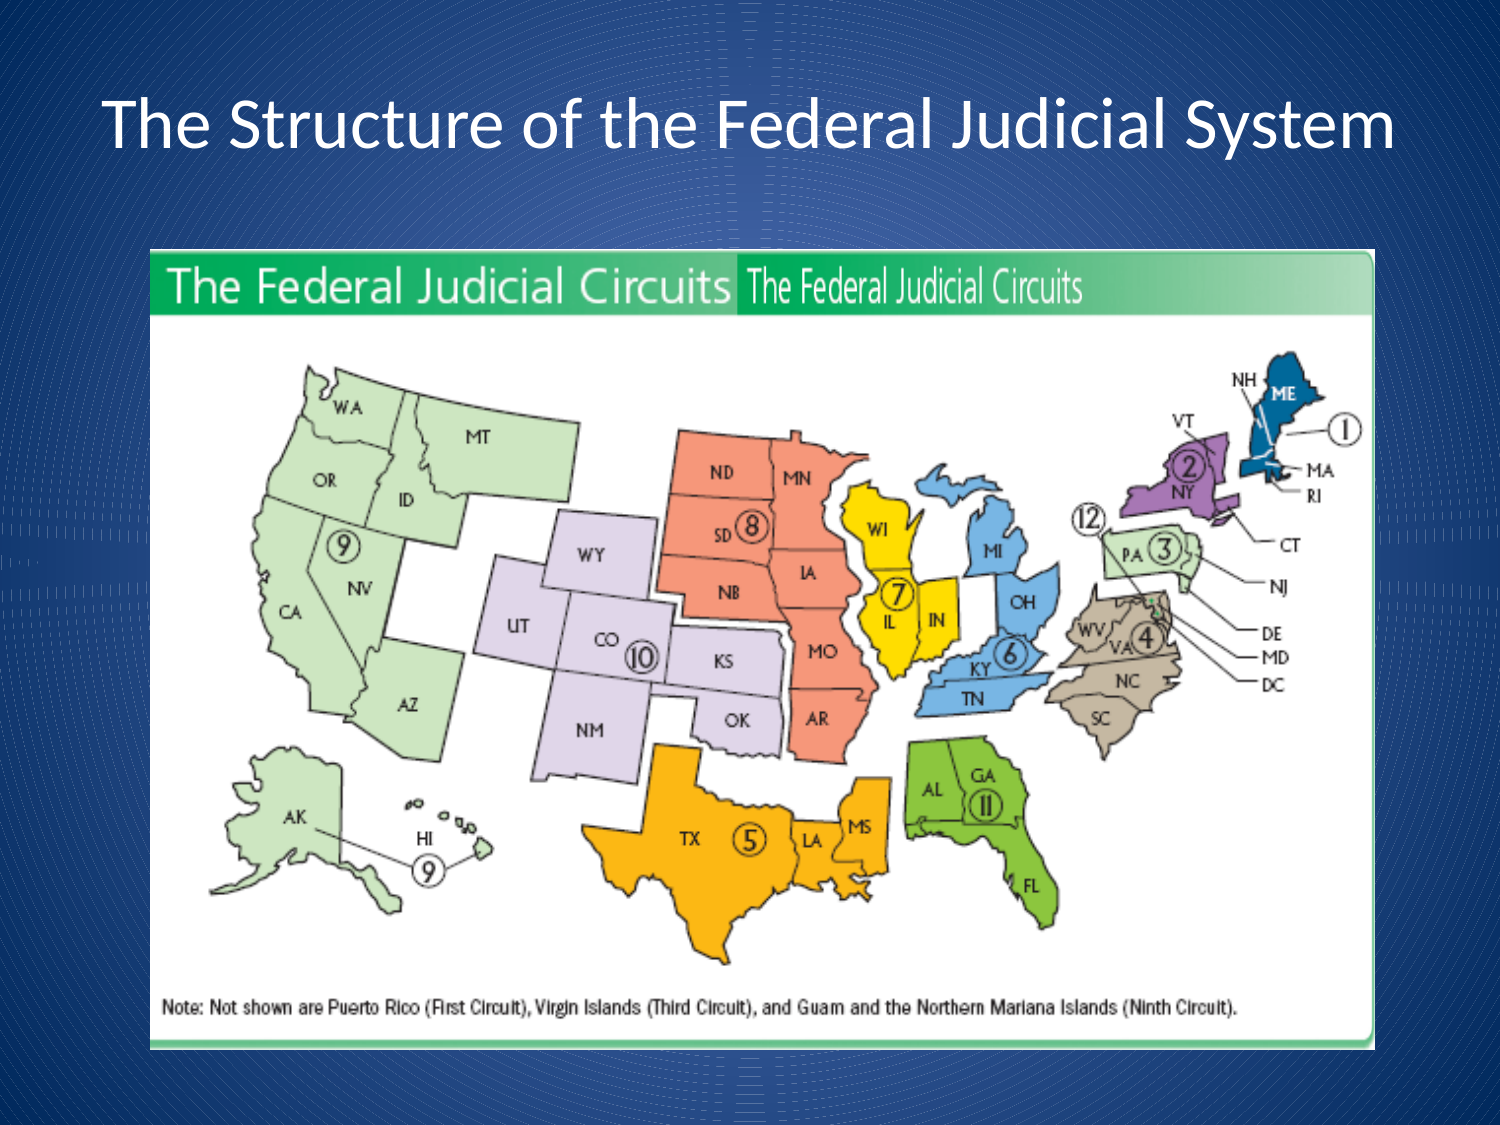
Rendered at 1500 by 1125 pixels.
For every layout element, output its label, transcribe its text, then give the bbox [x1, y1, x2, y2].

title The Structure of the Federal Judicial System [75, 24, 1425, 213]
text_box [149, 249, 1376, 1051]
